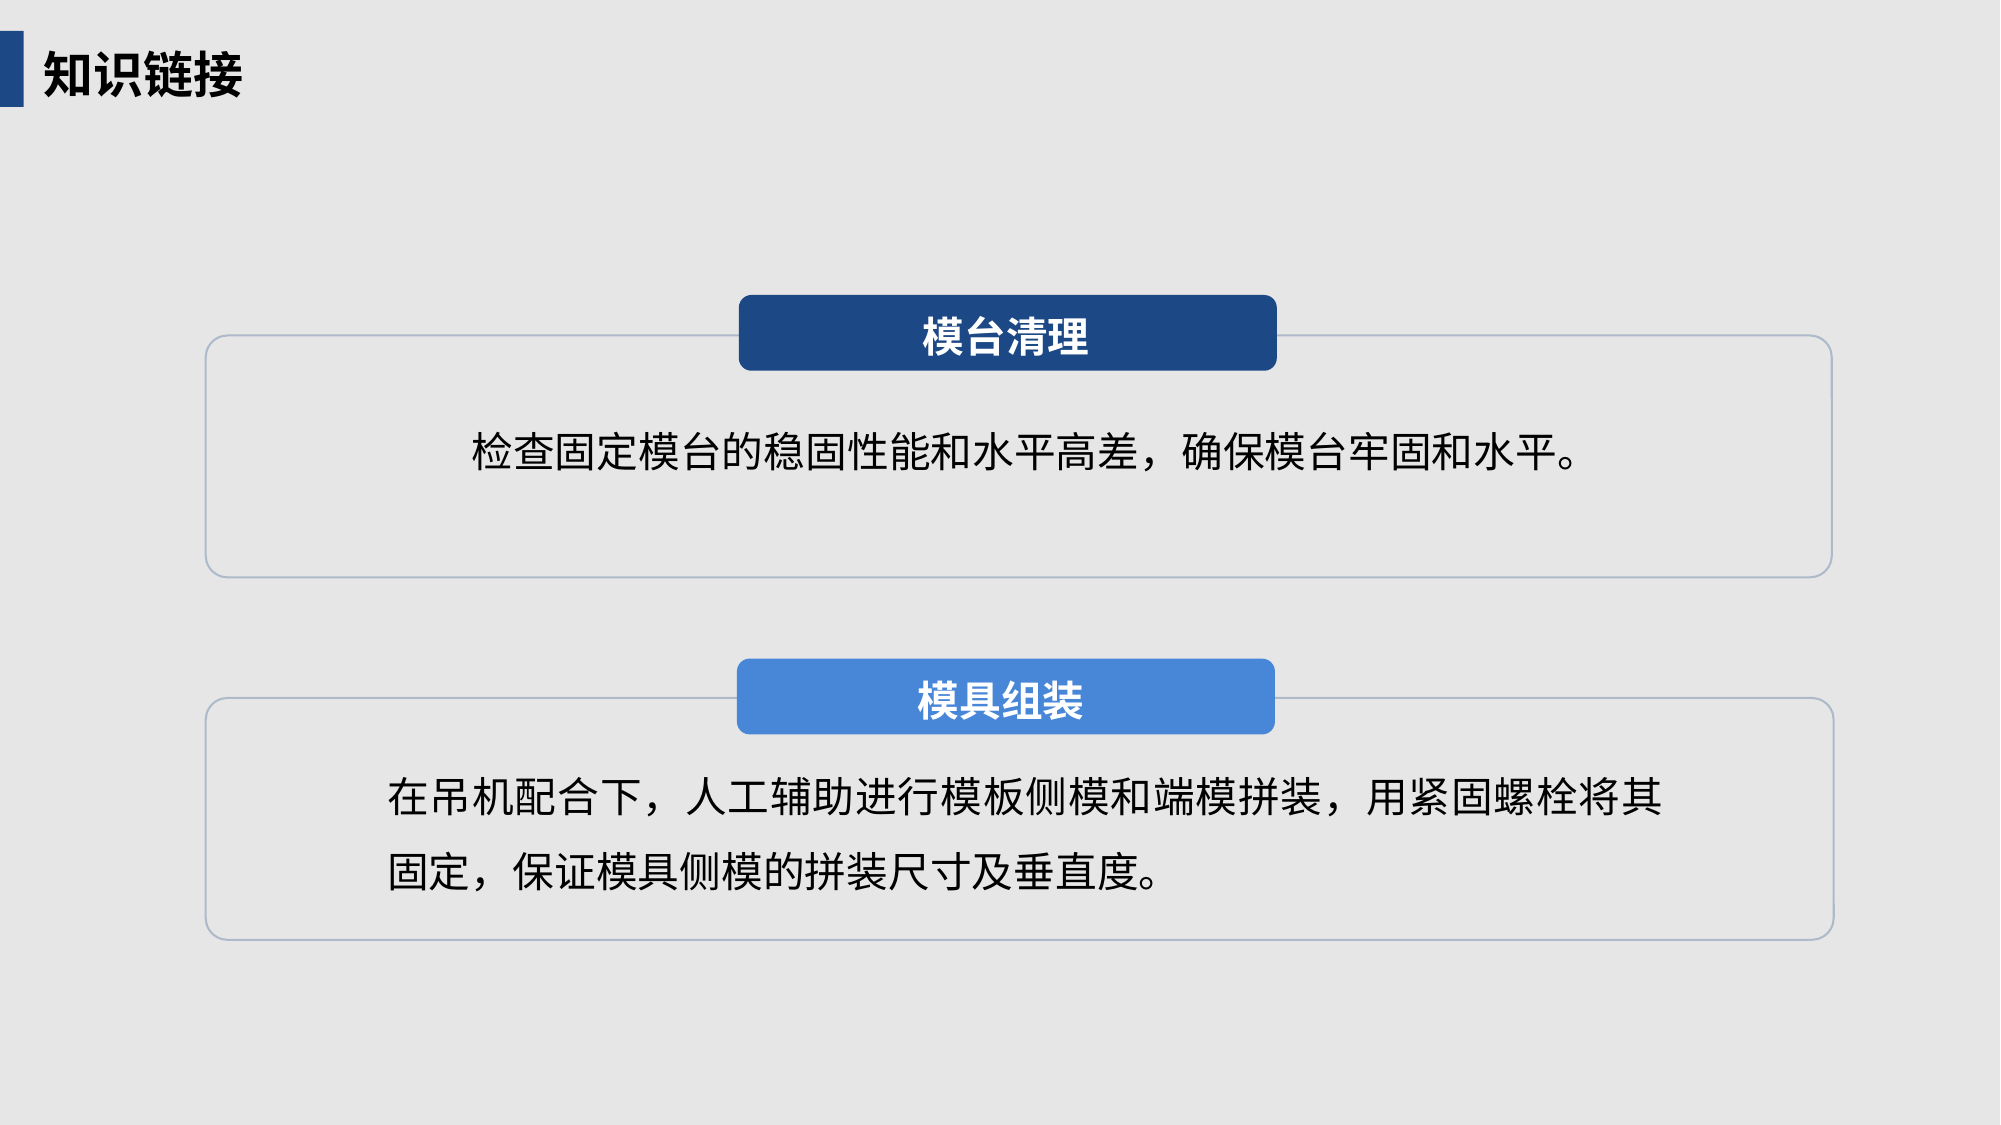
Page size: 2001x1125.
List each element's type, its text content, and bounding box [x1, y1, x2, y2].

text_box 知识链接 [28, 36, 462, 111]
text_box 在吊机配合下，人工辅助进行模板侧模和端模拼装，用紧固螺栓将其固定，保证模具侧模的拼装尺寸及垂直度。 [372, 738, 1679, 903]
text_box 检查固定模台的稳固性能和水平高差，确保模台牢固和水平。 [456, 393, 1647, 483]
text_box [205, 335, 1832, 578]
text_box [0, 30, 24, 107]
text_box 模台清理 [776, 303, 1236, 368]
text_box [205, 697, 1834, 940]
text_box [736, 658, 1275, 735]
text_box [738, 294, 1277, 371]
text_box 模具组装 [771, 667, 1231, 732]
